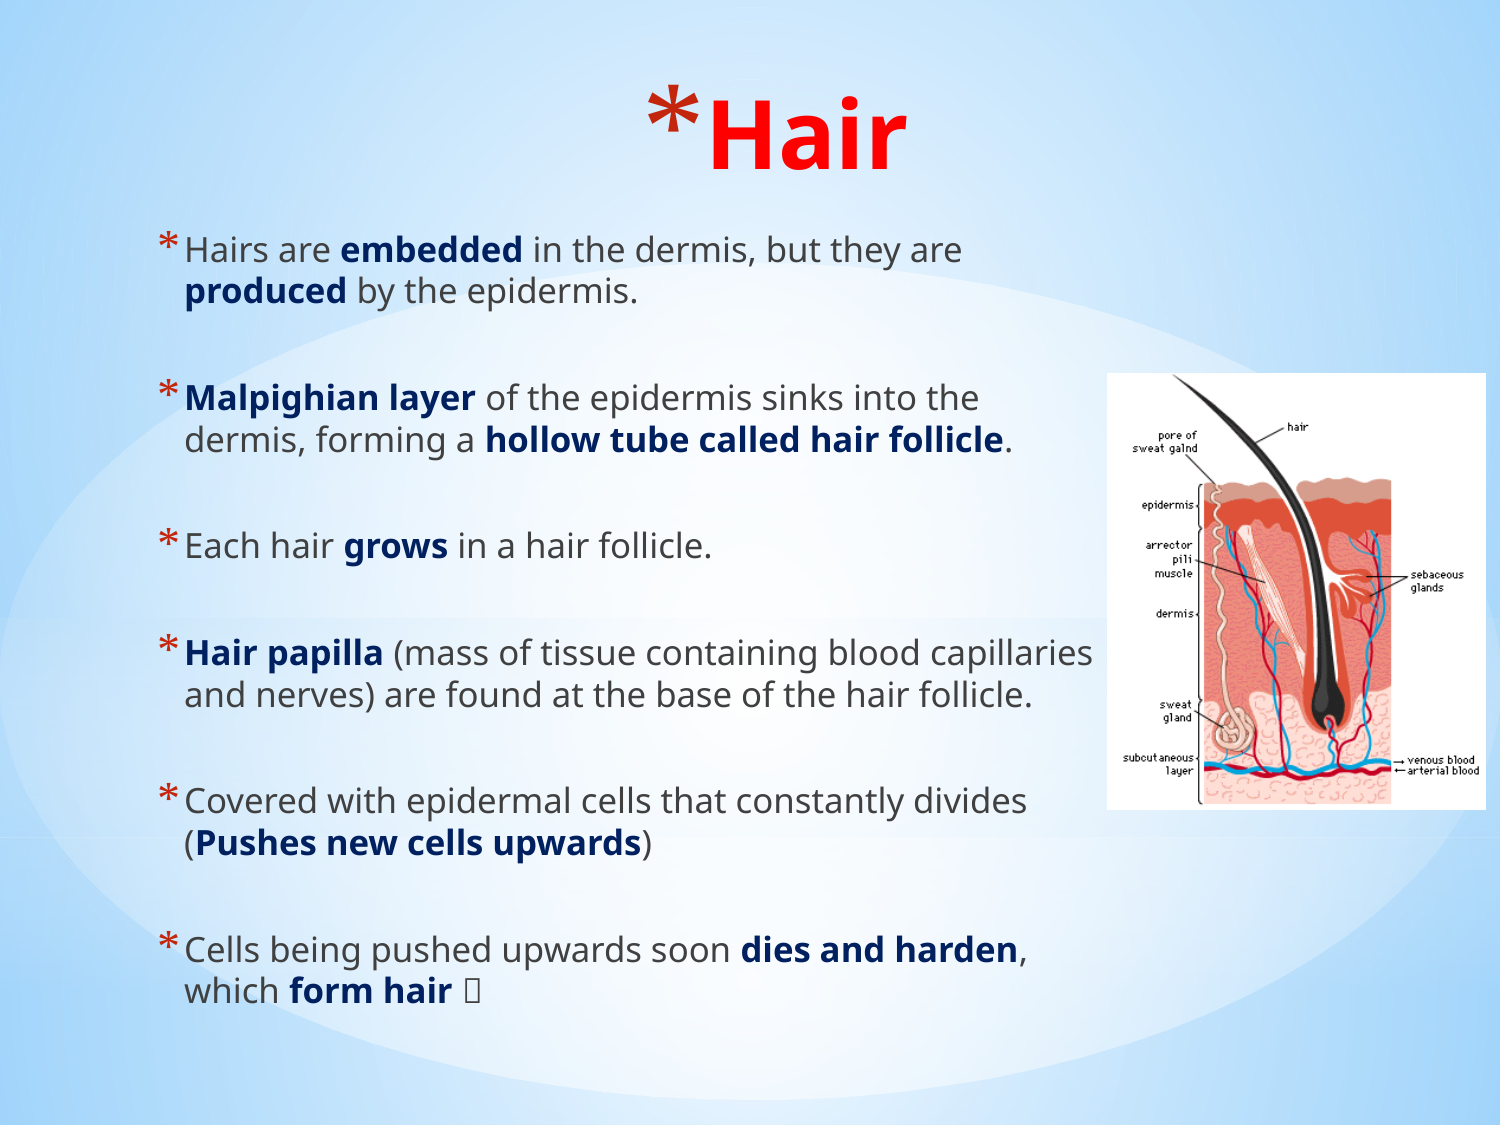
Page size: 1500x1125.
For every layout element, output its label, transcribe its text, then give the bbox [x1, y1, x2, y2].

title Hair [242, 66, 1311, 254]
list Hairs are embedded in the dermis, but they are produced by the epidermis. Malpighian layer of the epidermis sinks into the dermis, forming a hollow tube called hair follicle. Each hair grows in a hair follicle. Hair papilla (mass of tissue containing blood capillaries and nerves) are found at the base of the hair follicle. Covered with epidermal cells that constantly divides (Pushes new cells upwards) Cells being pushed upwards soon dies and harden, which form hair  [135, 219, 1117, 1047]
picture [1107, 373, 1486, 811]
